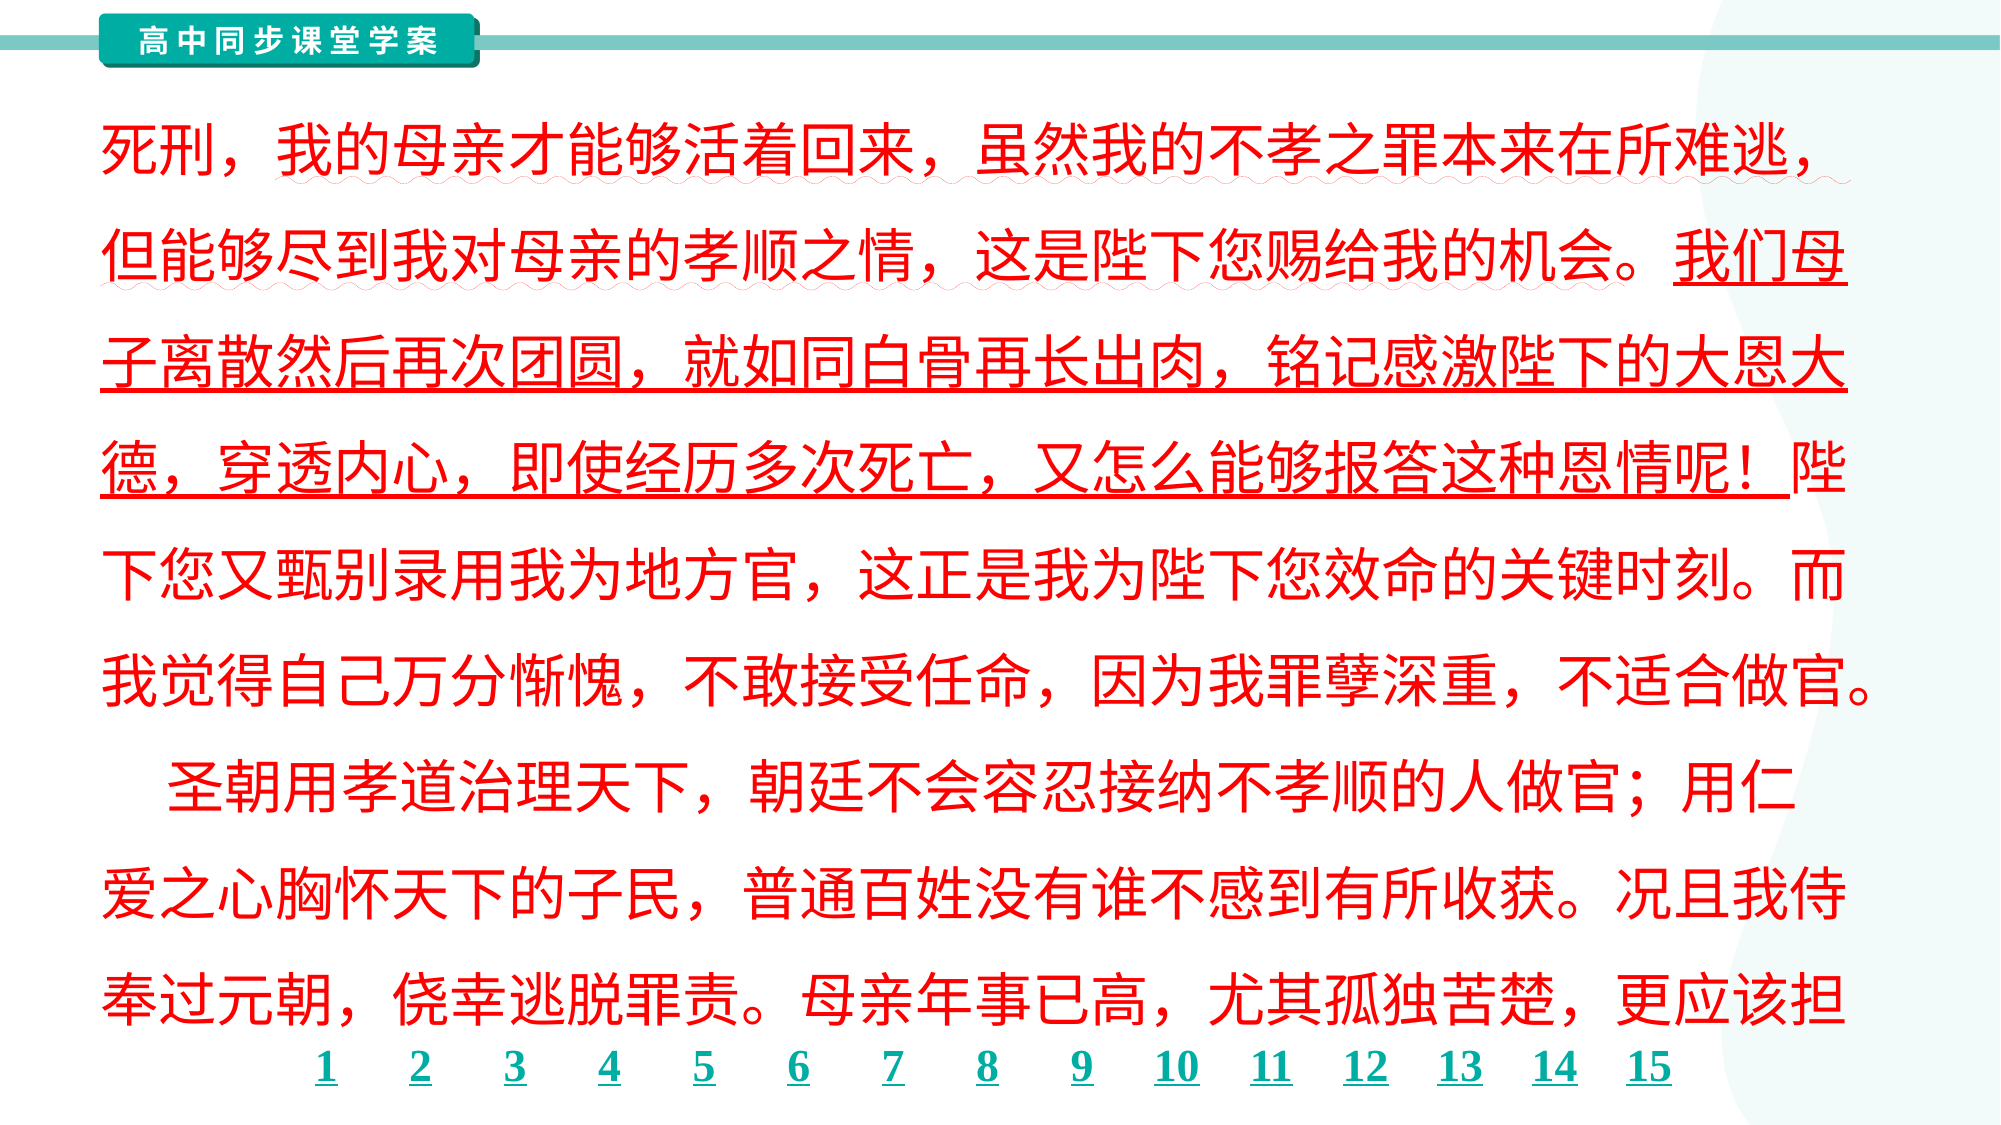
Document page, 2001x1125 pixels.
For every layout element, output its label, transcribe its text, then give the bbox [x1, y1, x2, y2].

text_box 死刑，我的母亲才能够活着回来，虽然我的不孝之罪本来在所难逃， 但能够尽到我对母亲的孝顺之情，这是陛下您赐给我的机会。我们母 子离散然后再次团圆，就如同白骨再长出肉，铭记感激陛下的大恩大 德，穿透内心，即使经历多次死亡，又怎么能够报答这种恩情呢！陛 下您又甄别录用我为地方官，这正是我为陛下您效命的关键时刻。而 我觉得自己万分惭愧，不敢接受任命，因为我罪孽深重，不适合做官。 圣朝用孝道治理天下，朝廷不会容忍接纳不孝顺的人做官；用仁 爱之心胸怀天下的子民，普通百姓没有谁不感到有所收获。况且我侍 奉过元朝，侥幸逃脱罪责。母亲年事已高，尤其孤独苦楚，更应该担 [100, 76, 1899, 1033]
picture [0, 0, 2000, 1125]
